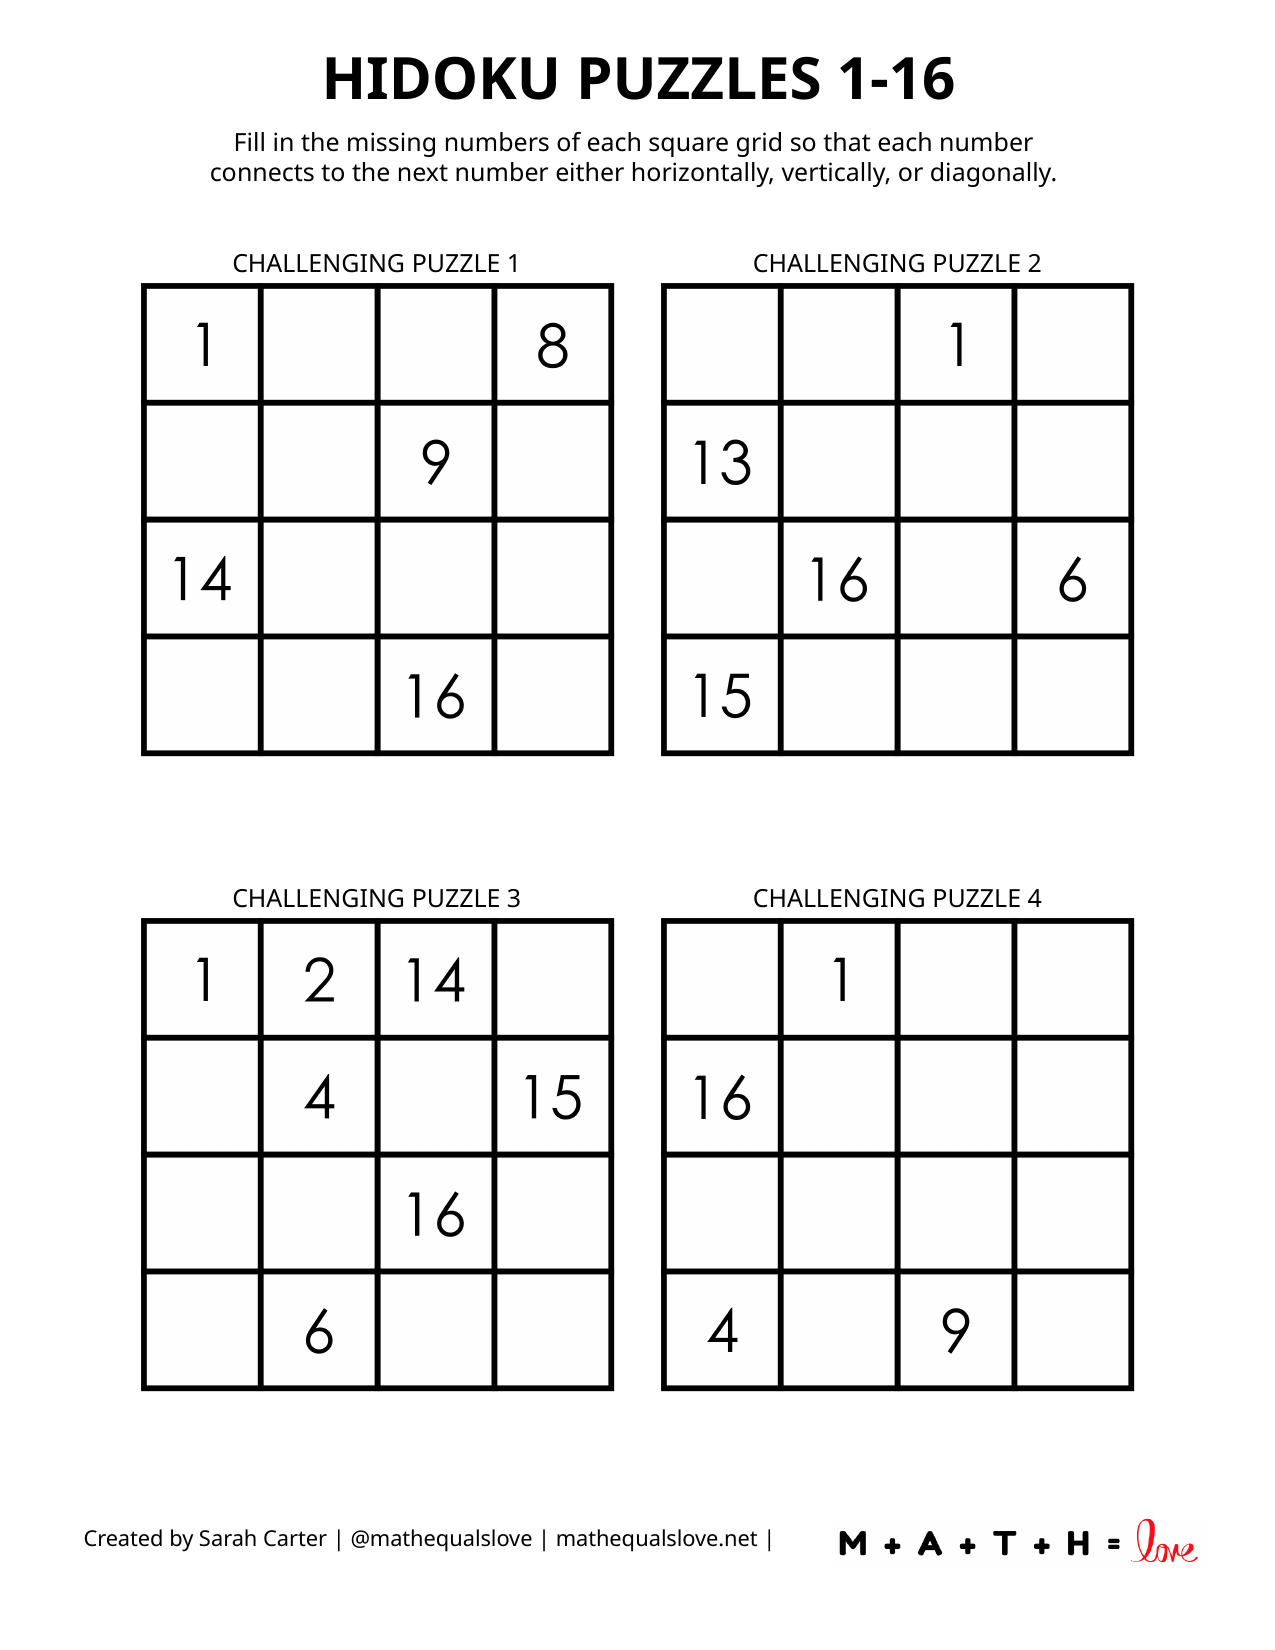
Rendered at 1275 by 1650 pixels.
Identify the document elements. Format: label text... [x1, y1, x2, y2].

text_box CHALLENGING PUZZLE 4 [658, 882, 1137, 915]
picture [658, 915, 1138, 1395]
picture [137, 280, 617, 760]
picture [658, 280, 1138, 760]
text_box Created by Sarah Carter | @mathequalslove | mathequalslove.net | [68, 1516, 826, 1558]
picture [826, 1516, 1207, 1568]
text_box CHALLENGING PUZZLE 2 [658, 247, 1137, 280]
text_box Fill in the missing numbers of each square grid so that each number connects to the next number either horizontally, vertically, or diagonally. [0, 118, 1275, 194]
text_box CHALLENGING PUZZLE 3 [138, 882, 617, 915]
text_box HIDOKU PUZZLES 1-16 [66, 33, 1211, 118]
text_box CHALLENGING PUZZLE 1 [138, 247, 617, 280]
picture [137, 915, 617, 1395]
